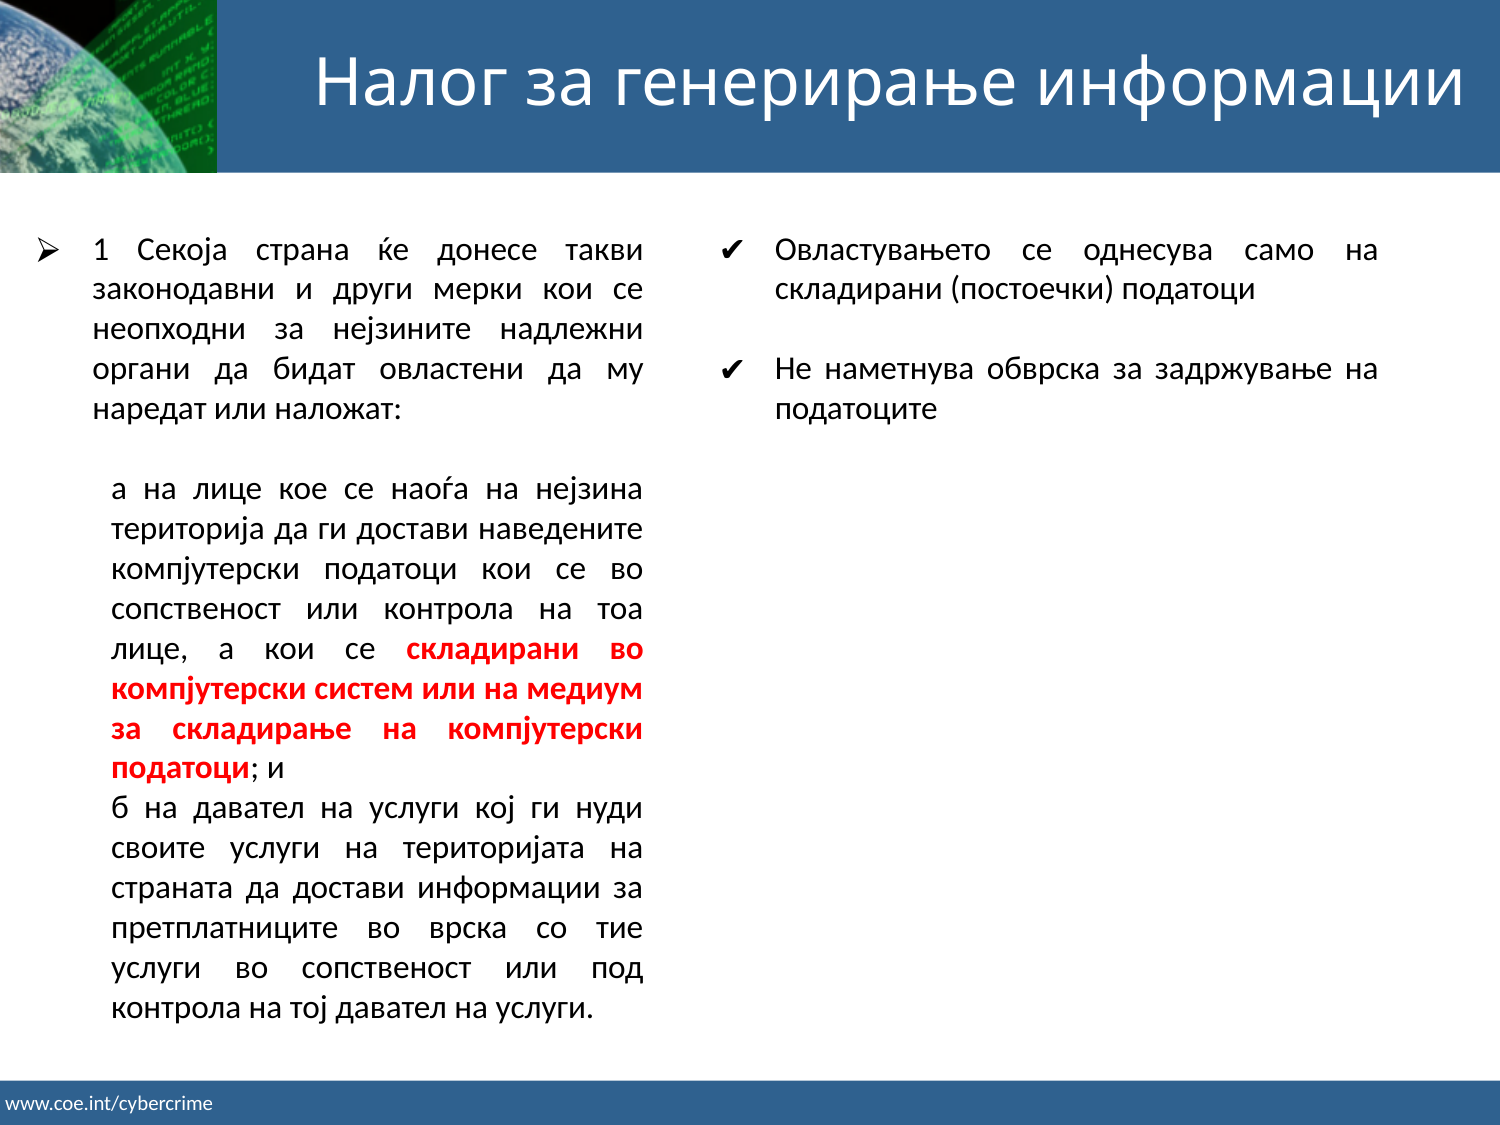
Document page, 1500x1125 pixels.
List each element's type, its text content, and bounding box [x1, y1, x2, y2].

text_box 1 Секоја страна ќе донесе такви законодавни и други мерки кои се неопходни за нејзините надлежни органи да бидат овластени да му наредат или наложат: а на лице кое се наоѓа на нејзина територија да ги достави наведените компјутерски податоци кои се во сопственост или контрола на тоа лице, а кои се складирани во компјутерски систем или на медиум за складирање на компјутерски податоци; и б на давател на услуги кој ги нуди своите услуги на територијата на страната да достави информации за претплатниците во врска со тие услуги во сопственост или под контрола на тој давател на услуги. [21, 219, 660, 1033]
text_box Налог за генерирање информации [230, 31, 1483, 127]
text_box Овластувањето се однесува само на складирани (постоечки) податоци Не наметнува обврска за задржување на податоците [703, 219, 1395, 474]
picture [0, 0, 217, 173]
